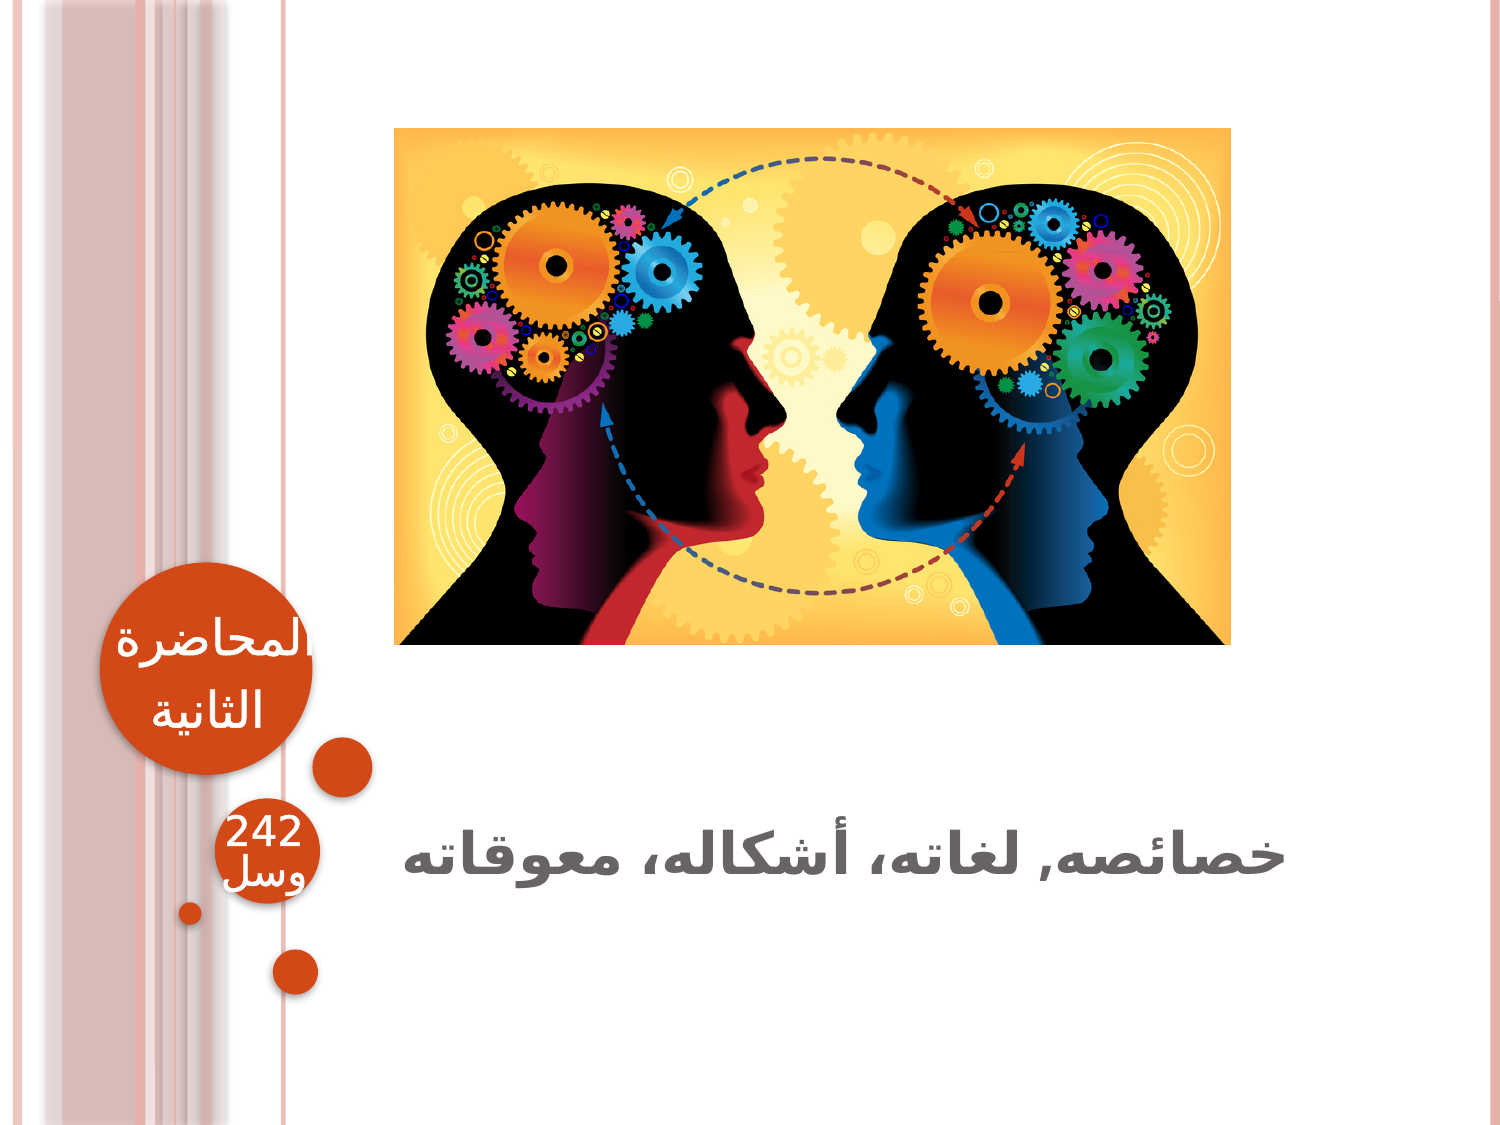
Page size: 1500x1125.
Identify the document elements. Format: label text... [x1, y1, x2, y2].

text_box المحاضرة الثانية [88, 597, 343, 746]
subtitle خصائصه, لغاته، أشكاله، معوقاته [339, 808, 1353, 948]
text_box 242 وسل [199, 806, 329, 902]
picture [394, 128, 1231, 646]
